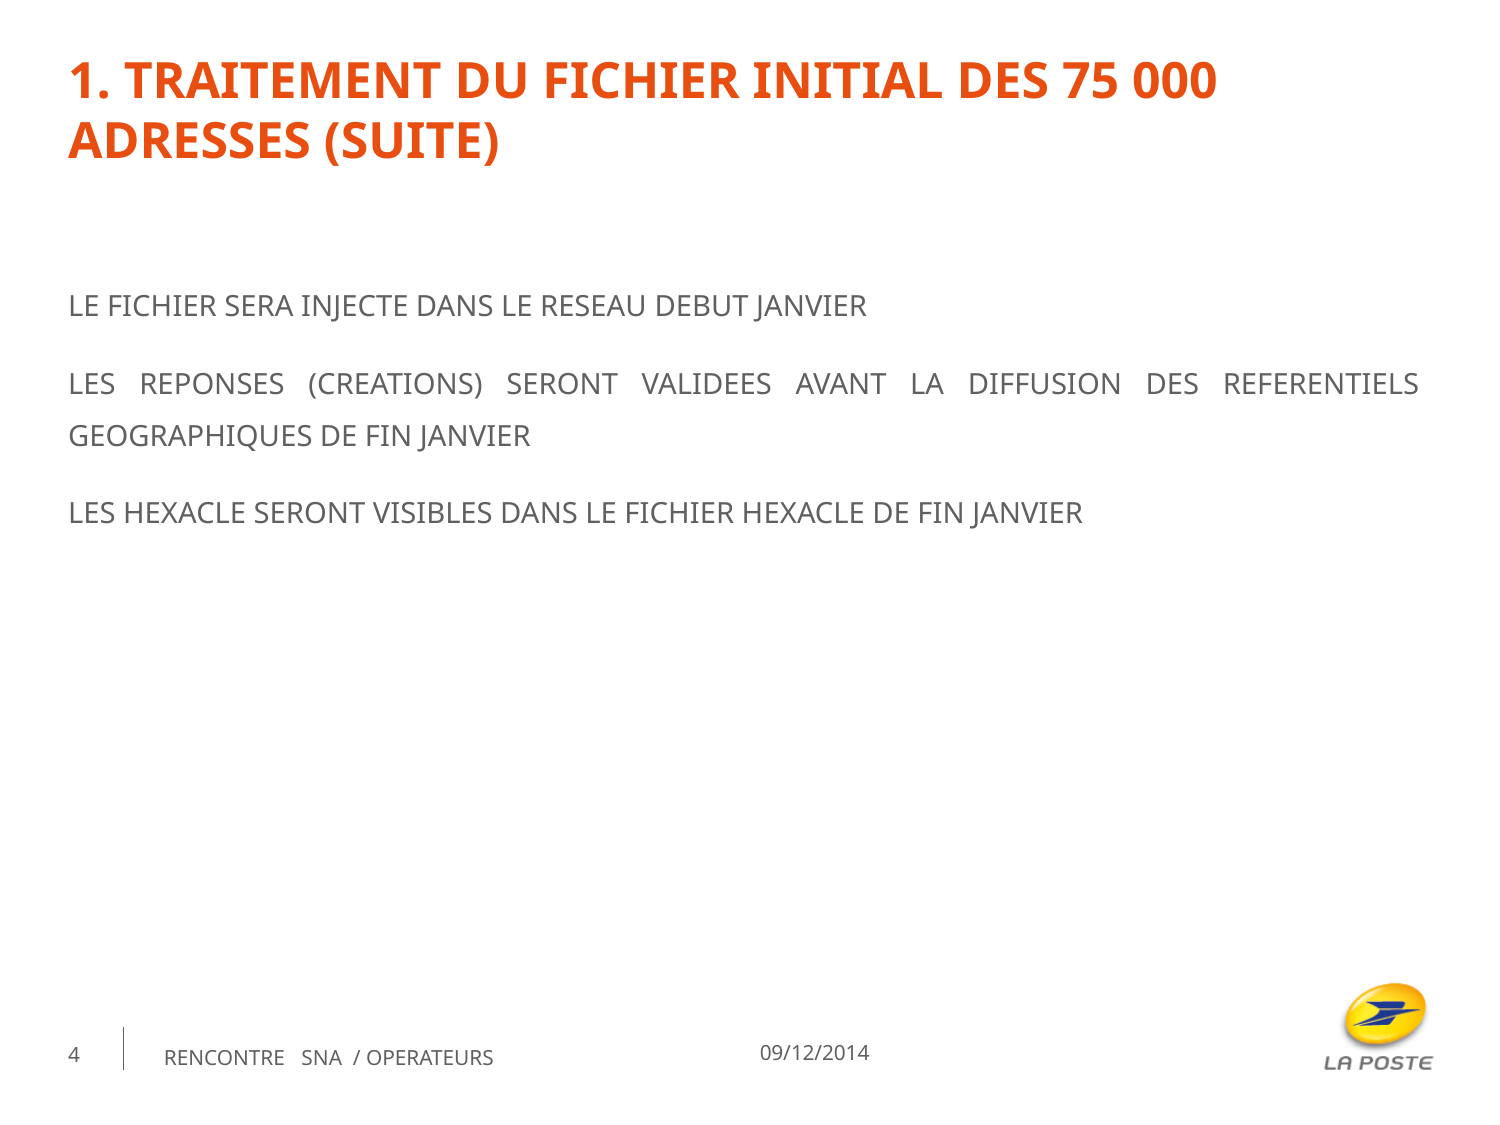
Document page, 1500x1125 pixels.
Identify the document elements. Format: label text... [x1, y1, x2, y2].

slide_number 4 [53, 1017, 124, 1078]
text_box 09/12/2014 [639, 1012, 990, 1073]
text_box Rencontre sna / operateurs [148, 1016, 646, 1077]
title 1. Traitement du fichier initial des 75 000 adresses (suite) [53, 40, 1436, 197]
list LE FICHIER SERA INJECTE DANS LE RESEAU DEBUT JANVIER LES REPONSES (CREATIONS) SERONT VALIDEES AVANT LA DIFFUSION DES REFERENTIELS GEOGRAPHIQUES DE FIN JANVIER LES HEXACLE SERONT VISIBLES DANS LE FICHIER HEXACLE DE FIN JANVIER [53, 262, 1436, 563]
picture [1285, 952, 1468, 1096]
